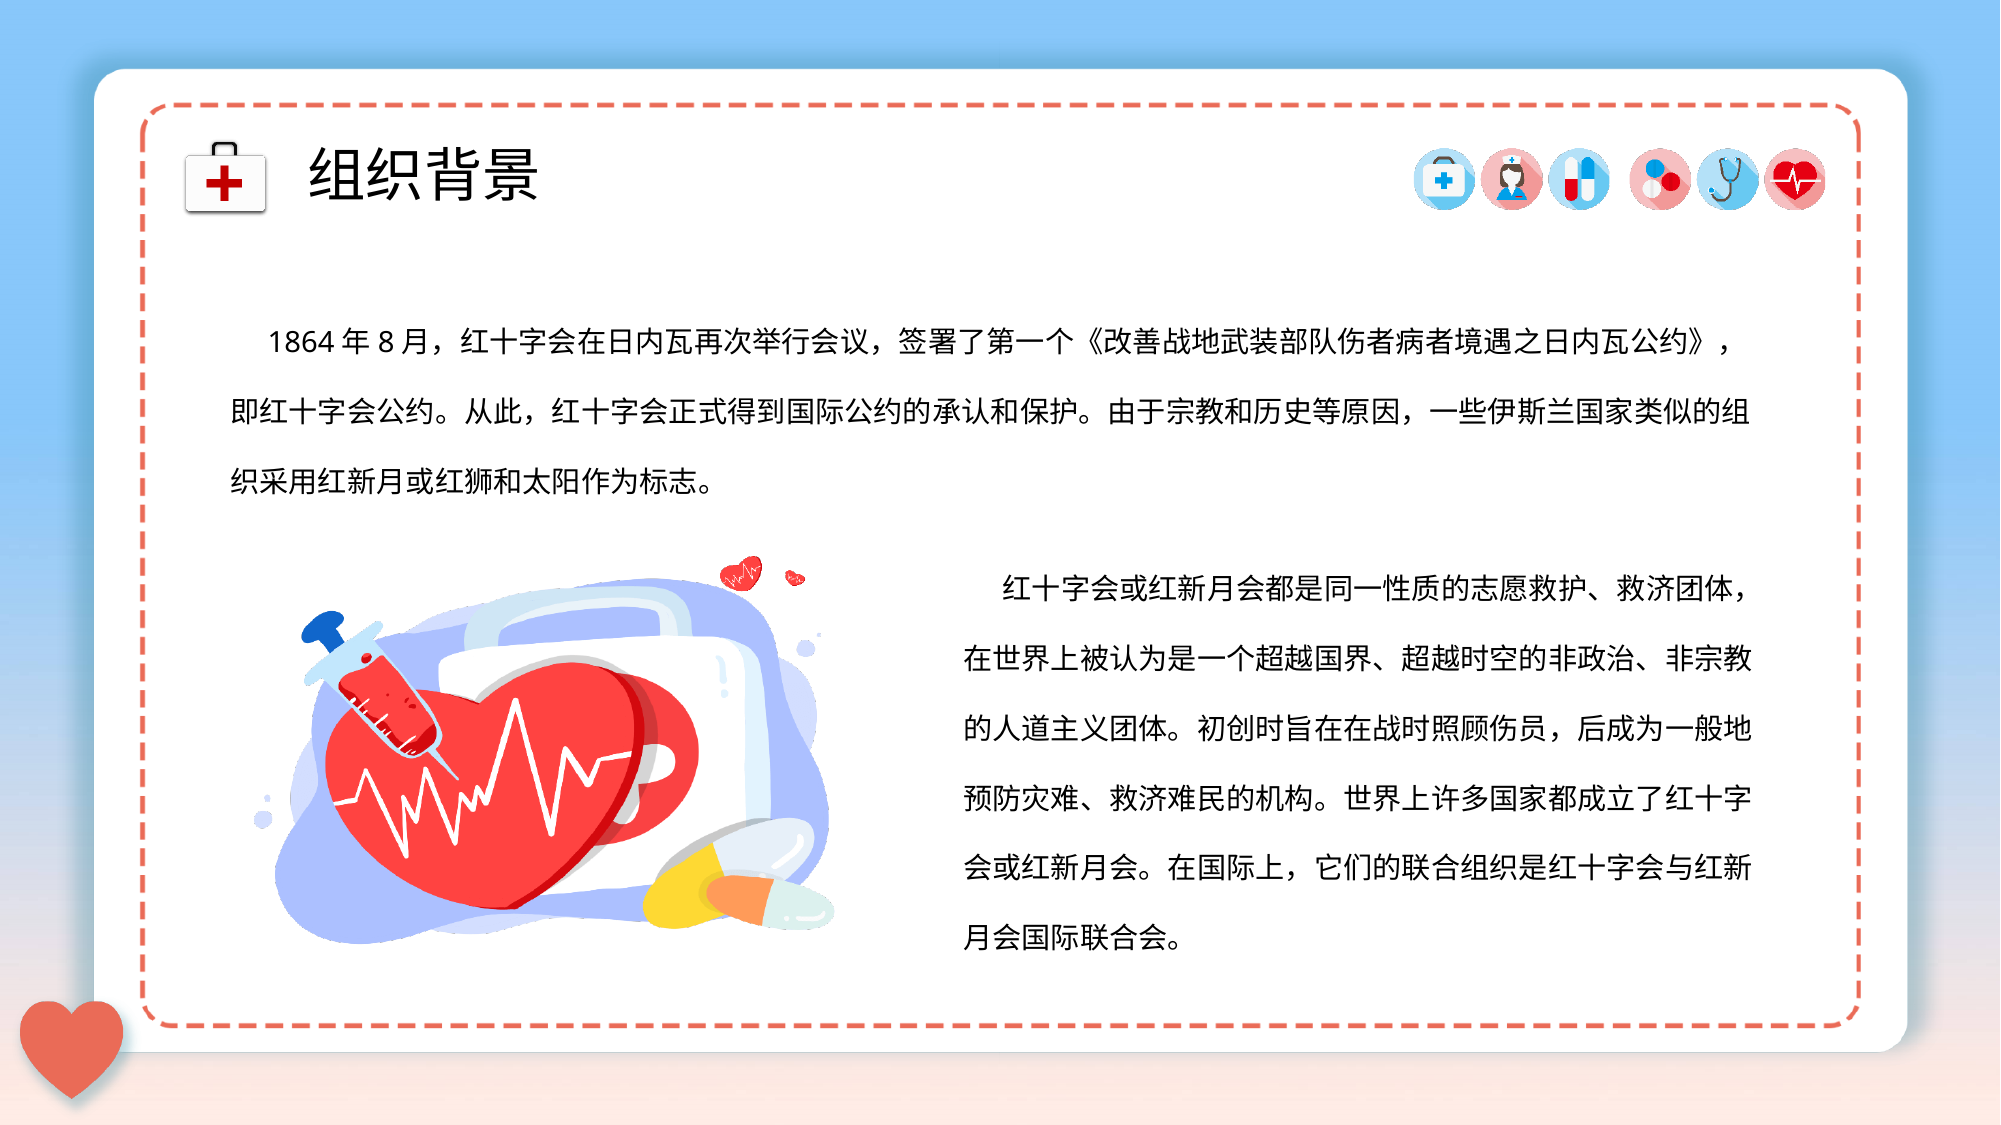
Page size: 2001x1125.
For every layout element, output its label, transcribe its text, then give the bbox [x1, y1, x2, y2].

text_box 红十字会或红新月会都是同一性质的志愿救护、救济团体，在世界上被认为是一个超越国界、超越时空的非政治、非宗教的人道主义团体。初创时旨在在战时照顾伤员，后成为一般地预防灾难、救济难民的机构。世界上许多国家都成立了红十字会或红新月会。在国际上，它们的联合组织是红十字会与红新月会国际联合会。 [948, 527, 1789, 963]
picture [0, 0, 2000, 1125]
text_box 组织背景 [292, 130, 661, 216]
text_box 1864年8月，红十字会在日内瓦再次举行会议，签署了第一个《改善战地武装部队伤者病者境遇之日内瓦公约》，即红十字会公约。从此，红十字会正式得到国际公约的承认和保护。由于宗教和历史等原因，一些伊斯兰国家类似的组织采用红新月或红狮和太阳作为标志。 [215, 280, 1789, 506]
